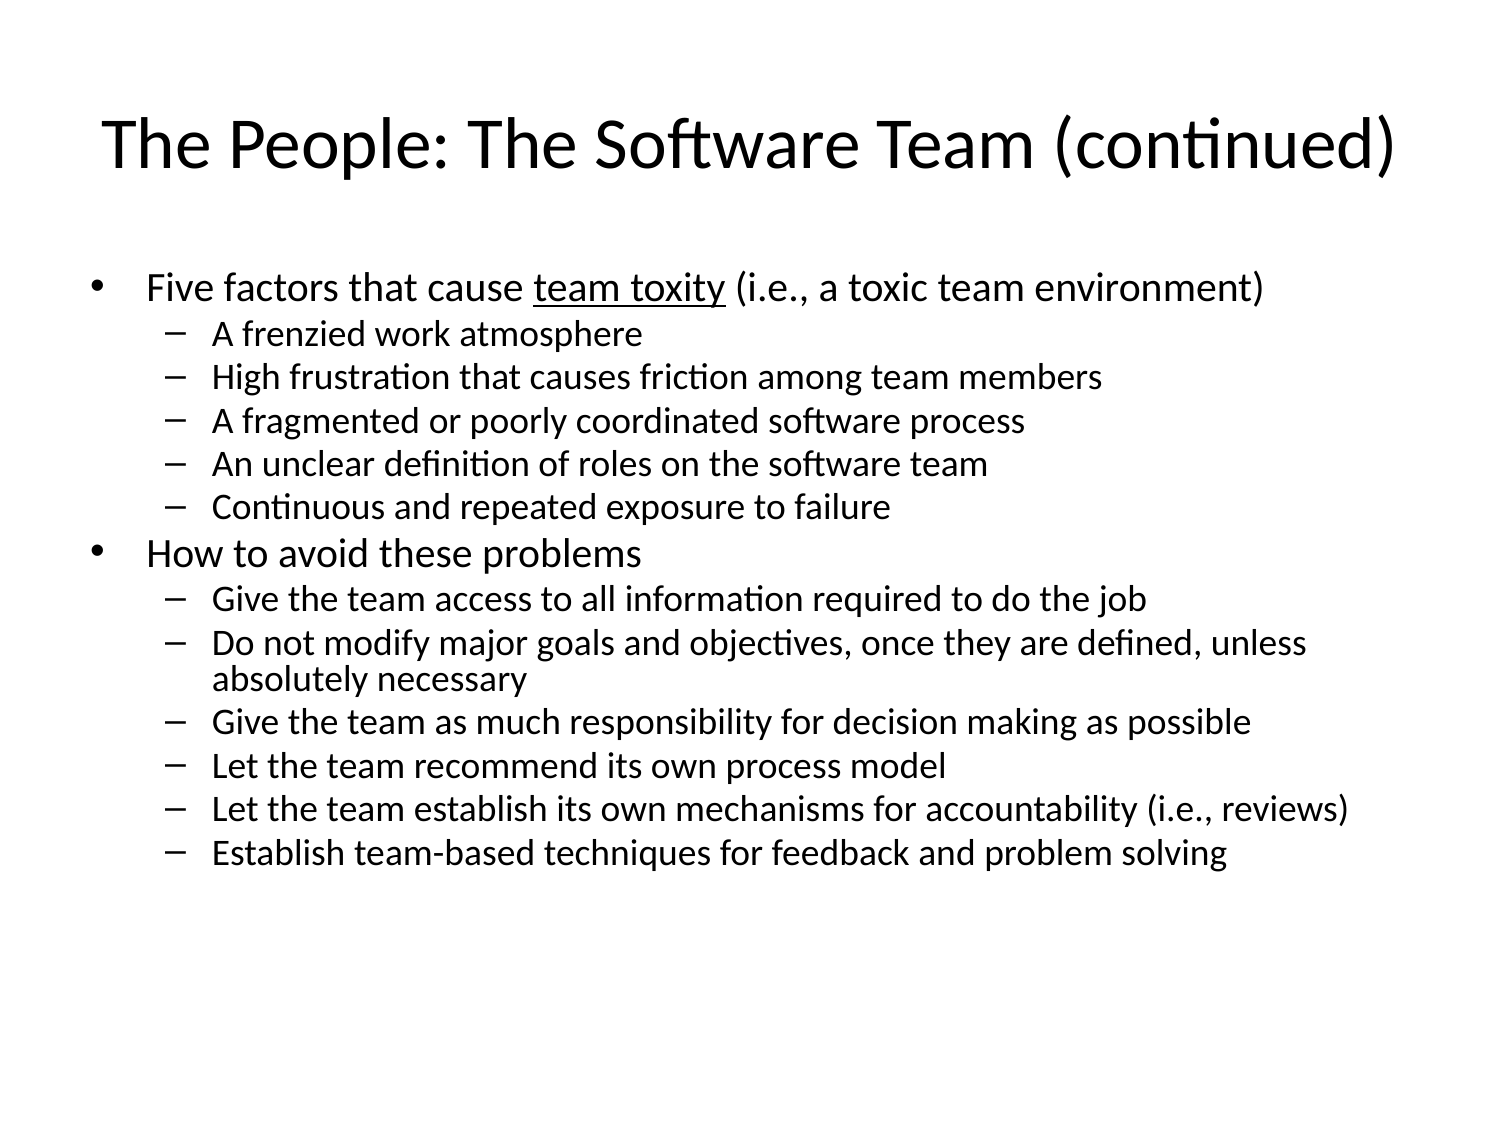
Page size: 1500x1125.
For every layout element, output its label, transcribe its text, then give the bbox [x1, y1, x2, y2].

list Five factors that cause team toxity (i.e., a toxic team environment) A frenzied work atmosphere High frustration that causes friction among team members A fragmented or poorly coordinated software process An unclear definition of roles on the software team Continuous and repeated exposure to failure How to avoid these problems Give the team access to all information required to do the job Do not modify major goals and objectives, once they are defined, unless absolutely necessary Give the team as much responsibility for decision making as possible Let the team recommend its own process model Let the team establish its own mechanisms for accountability (i.e., reviews) Establish team-based techniques for feedback and problem solving [75, 262, 1425, 1005]
title The People: The Software Team (continued) [75, 45, 1425, 233]
